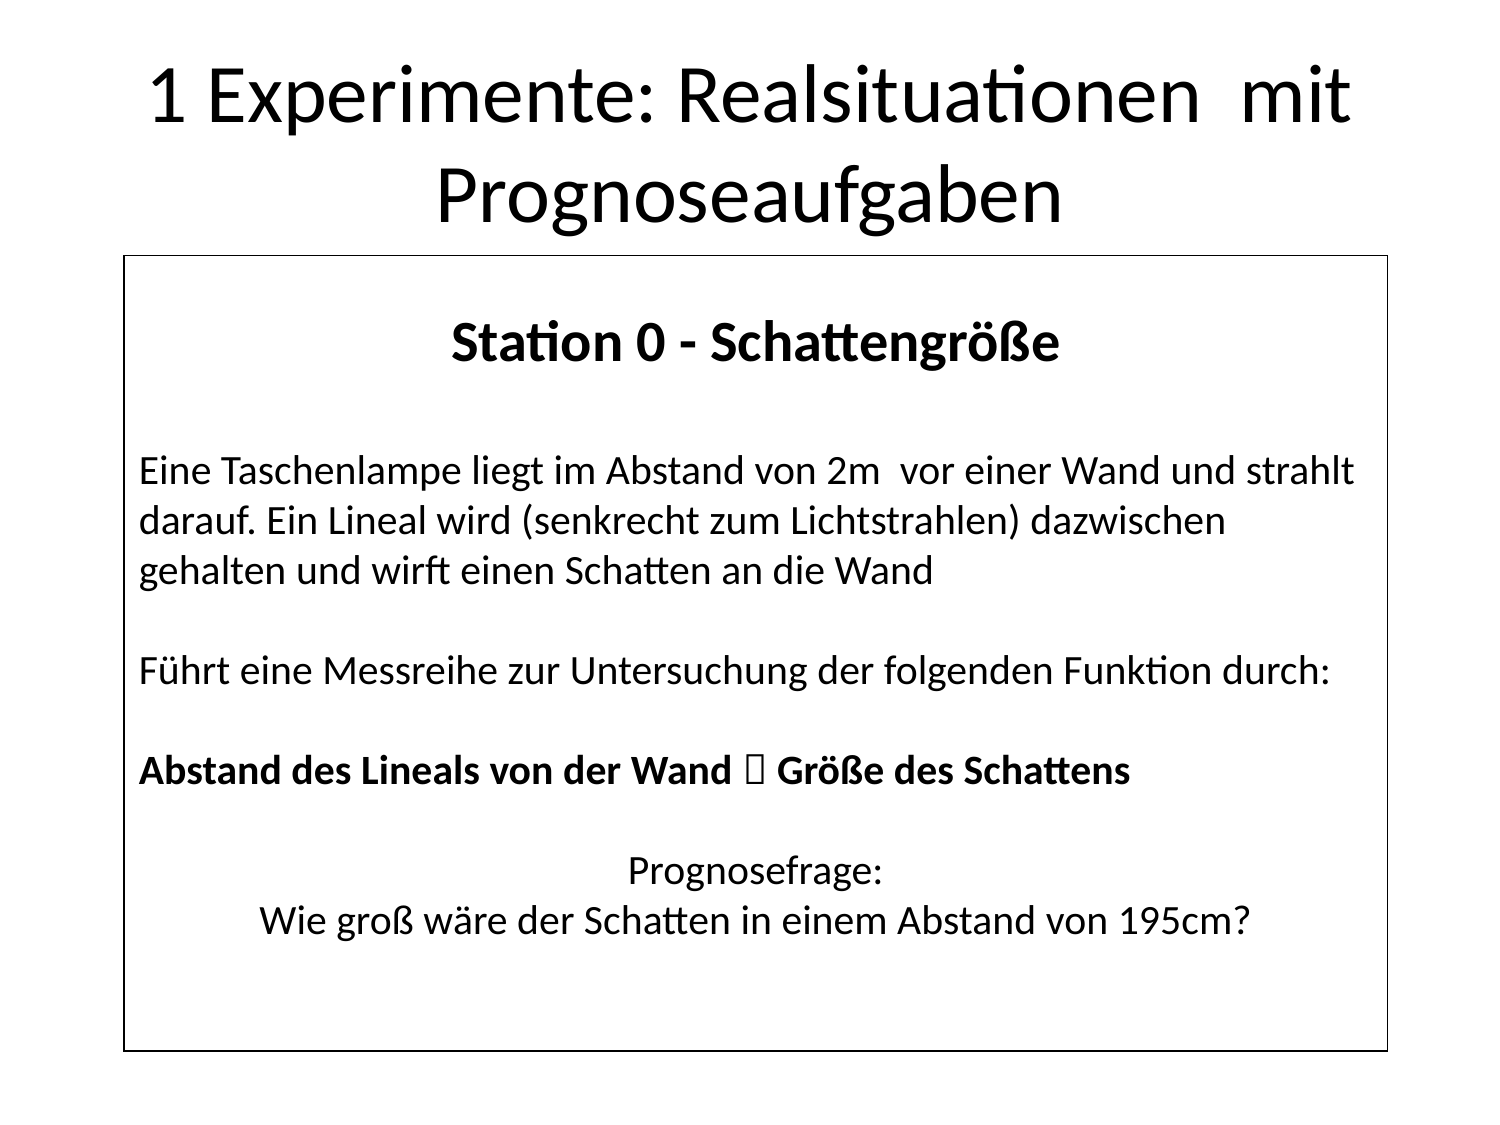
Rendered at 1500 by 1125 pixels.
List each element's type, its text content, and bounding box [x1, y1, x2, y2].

text_box 1 Experimente: Realsituationen mit Prognoseaufgaben [74, 45, 1425, 233]
text_box Station 0 - Schattengröße Eine Taschenlampe liegt im Abstand von 2m vor einer Wand und strahlt darauf. Ein Lineal wird (senkrecht zum Lichtstrahlen) dazwischen gehalten und wirft einen Schatten an die Wand Führt eine Messreihe zur Untersuchung der folgenden Funktion durch: Abstand des Lineals von der Wand  Größe des Schattens Prognosefrage: Wie groß wäre der Schatten in einem Abstand von 195cm? [123, 255, 1388, 1051]
